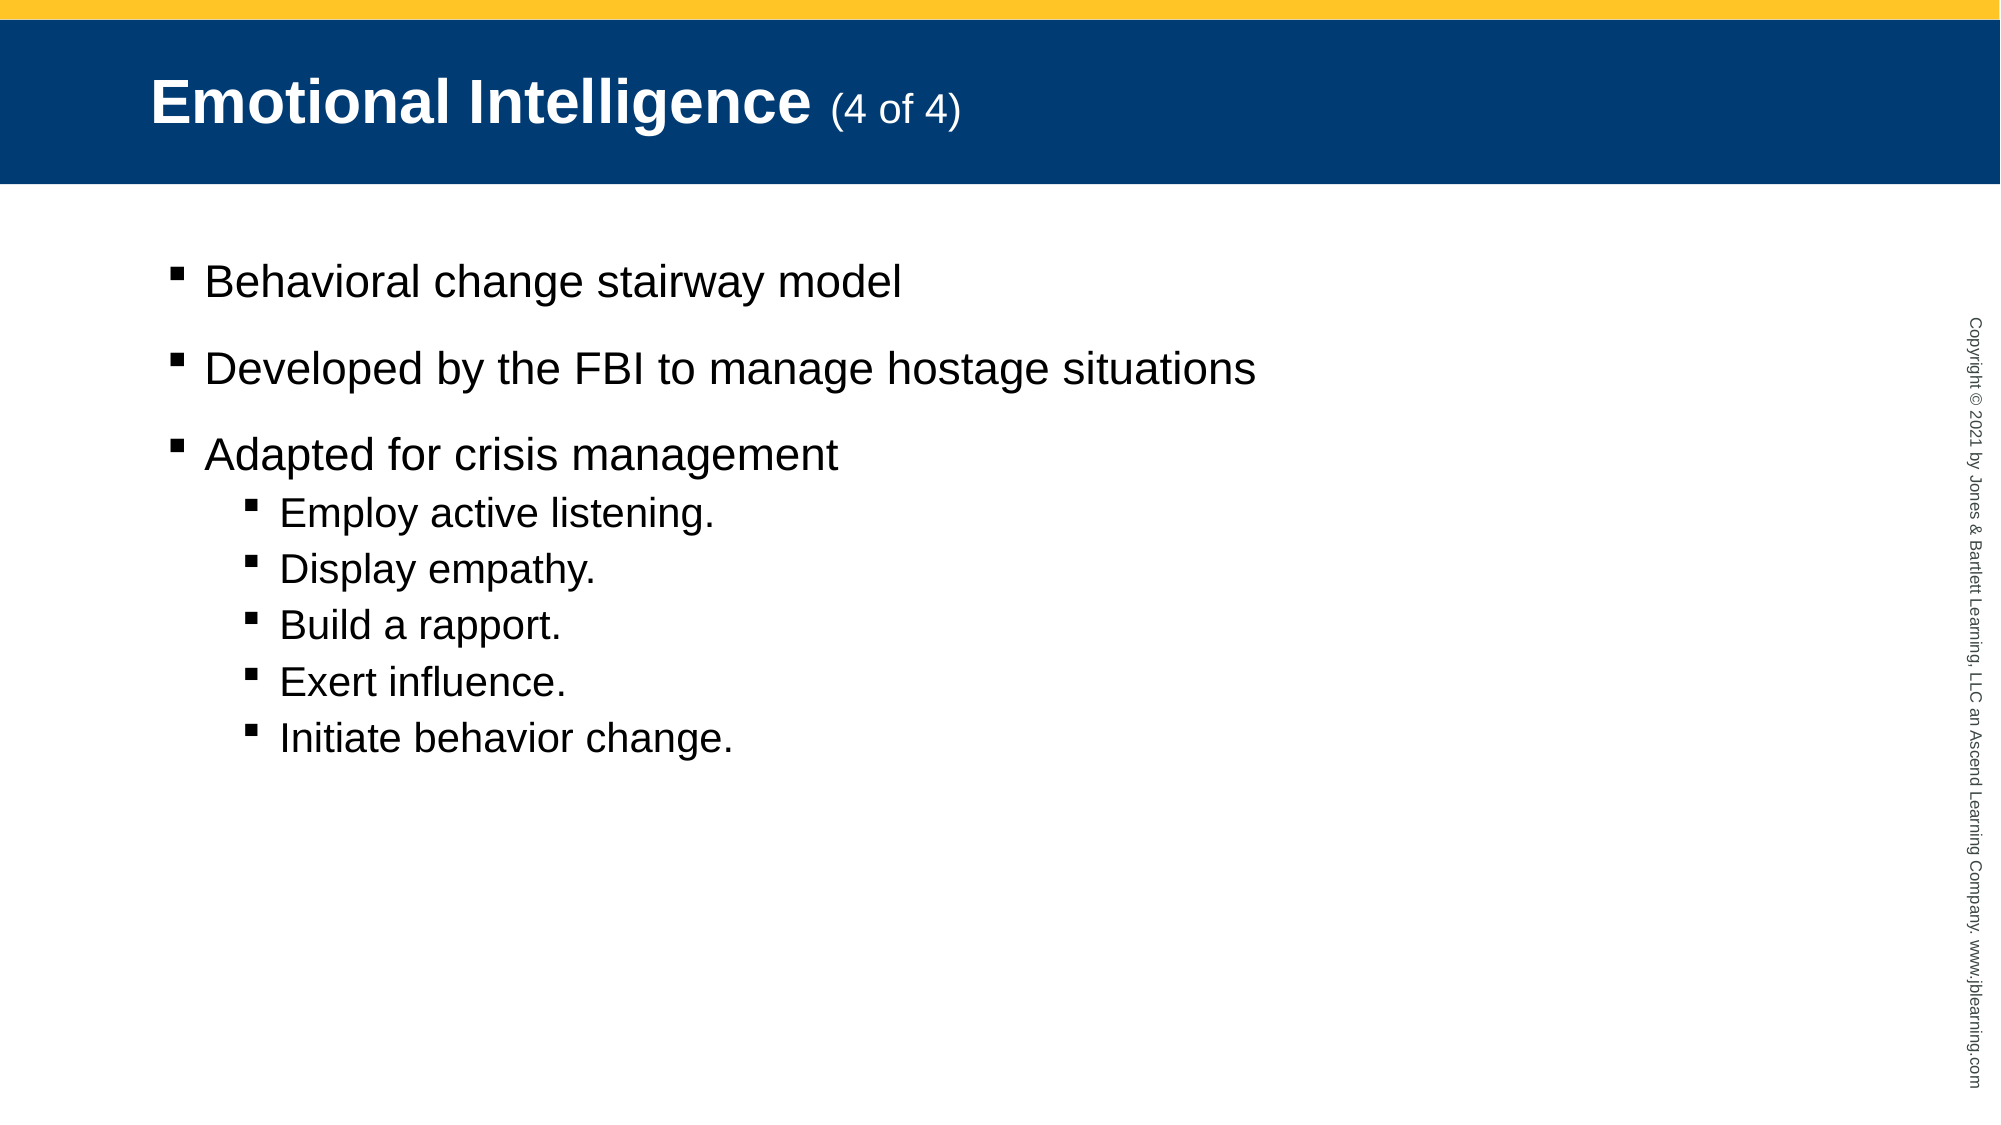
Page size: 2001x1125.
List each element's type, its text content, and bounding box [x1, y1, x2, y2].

title Emotional Intelligence (4 of 4) [0, 19, 2000, 185]
list Behavioral change stairway model Developed by the FBI to manage hostage situations Adapted for crisis management Employ active listening. Display empathy. Build a rapport. Exert influence. Initiate behavior change. [151, 244, 1840, 1016]
